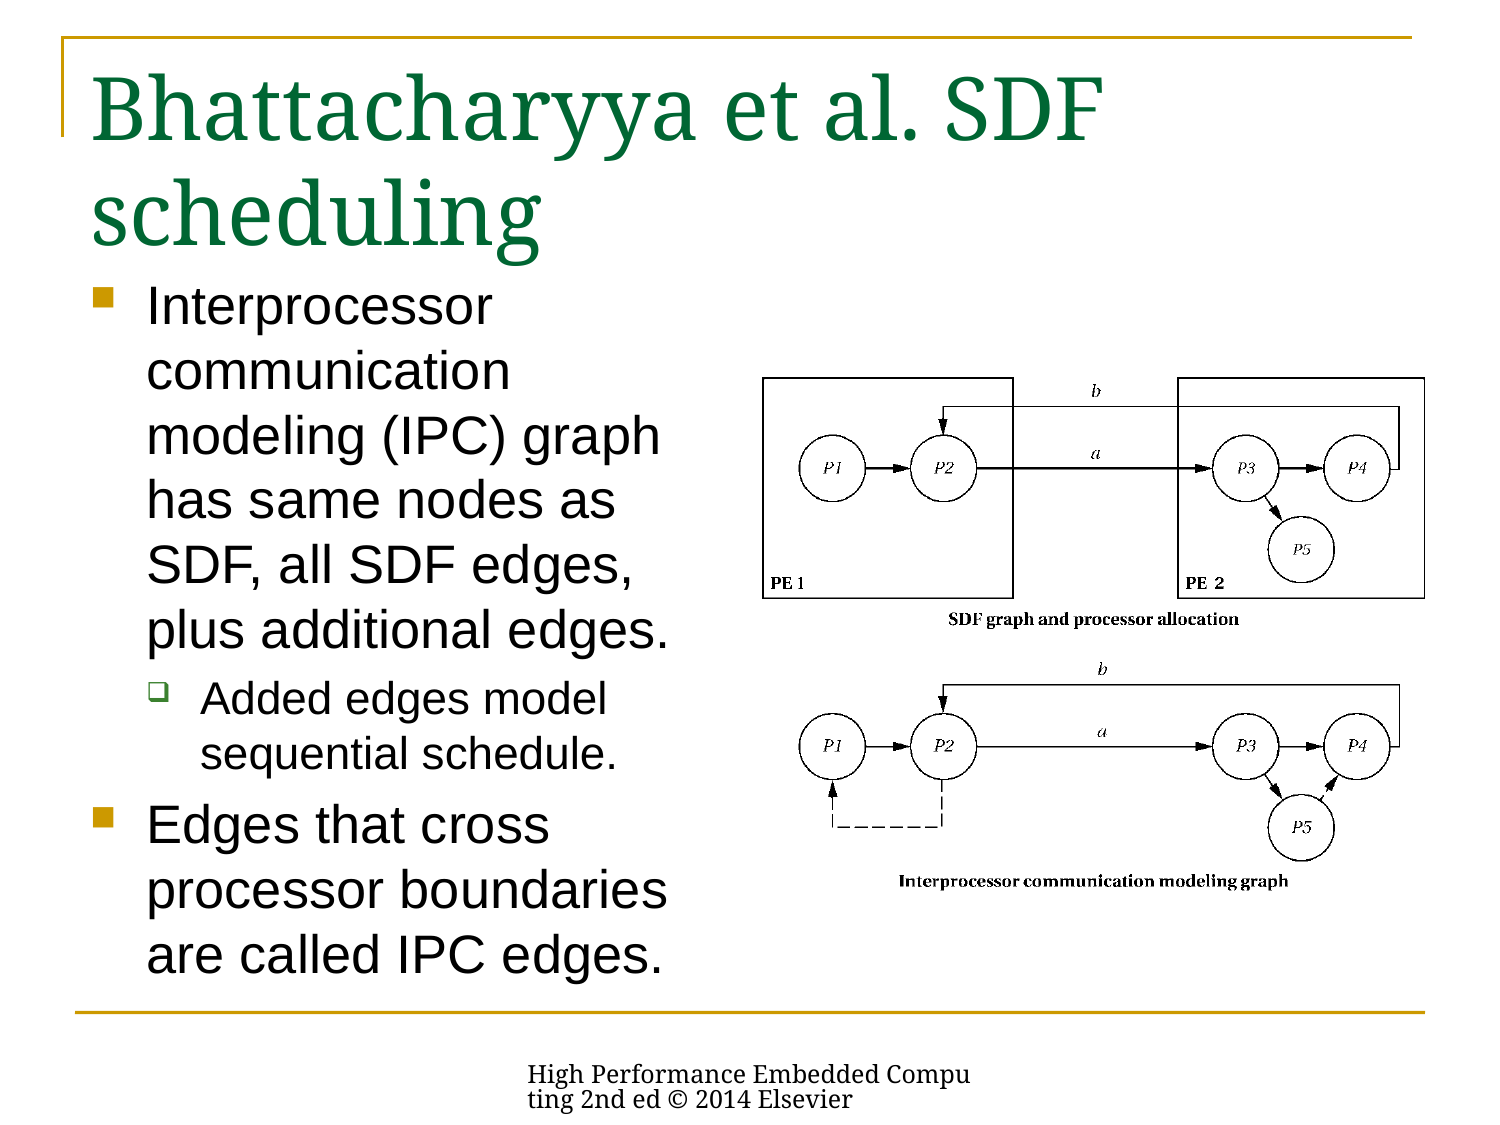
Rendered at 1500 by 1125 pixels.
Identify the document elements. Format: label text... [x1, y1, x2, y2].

title Bhattacharyya et al. SDF scheduling [75, 45, 1425, 233]
footer High Performance Embedded Computing 2nd ed © 2014 Elsevier [512, 1025, 988, 1100]
list Interprocessor communication modeling (IPC) graph has same nodes as SDF, all SDF edges, plus additional edges. Added edges model sequential schedule. Edges that cross processor boundaries are called IPC edges. [75, 262, 738, 1006]
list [762, 376, 1426, 891]
